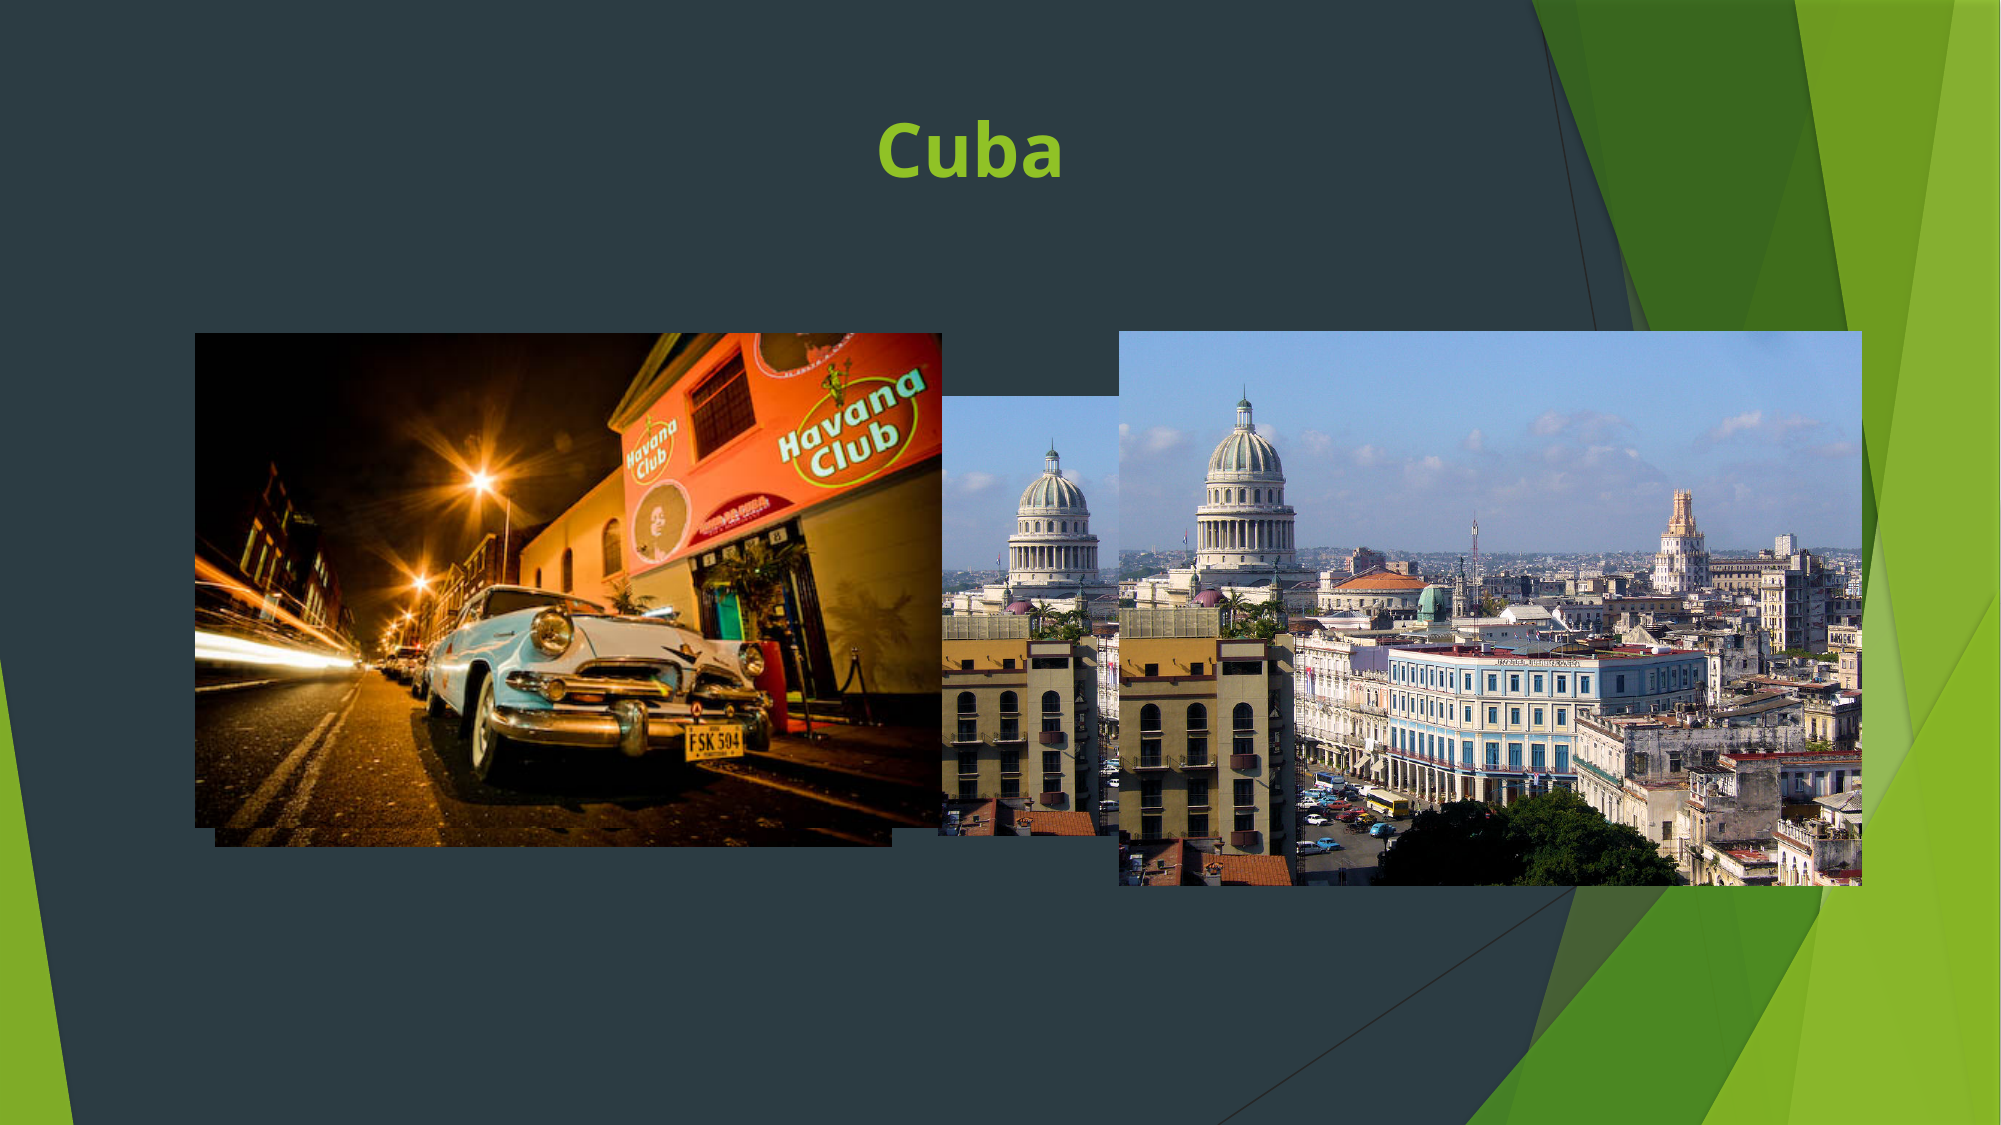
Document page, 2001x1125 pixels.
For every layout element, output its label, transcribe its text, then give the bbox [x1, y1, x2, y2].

title Cuba [265, 94, 1676, 312]
picture [195, 330, 1863, 887]
